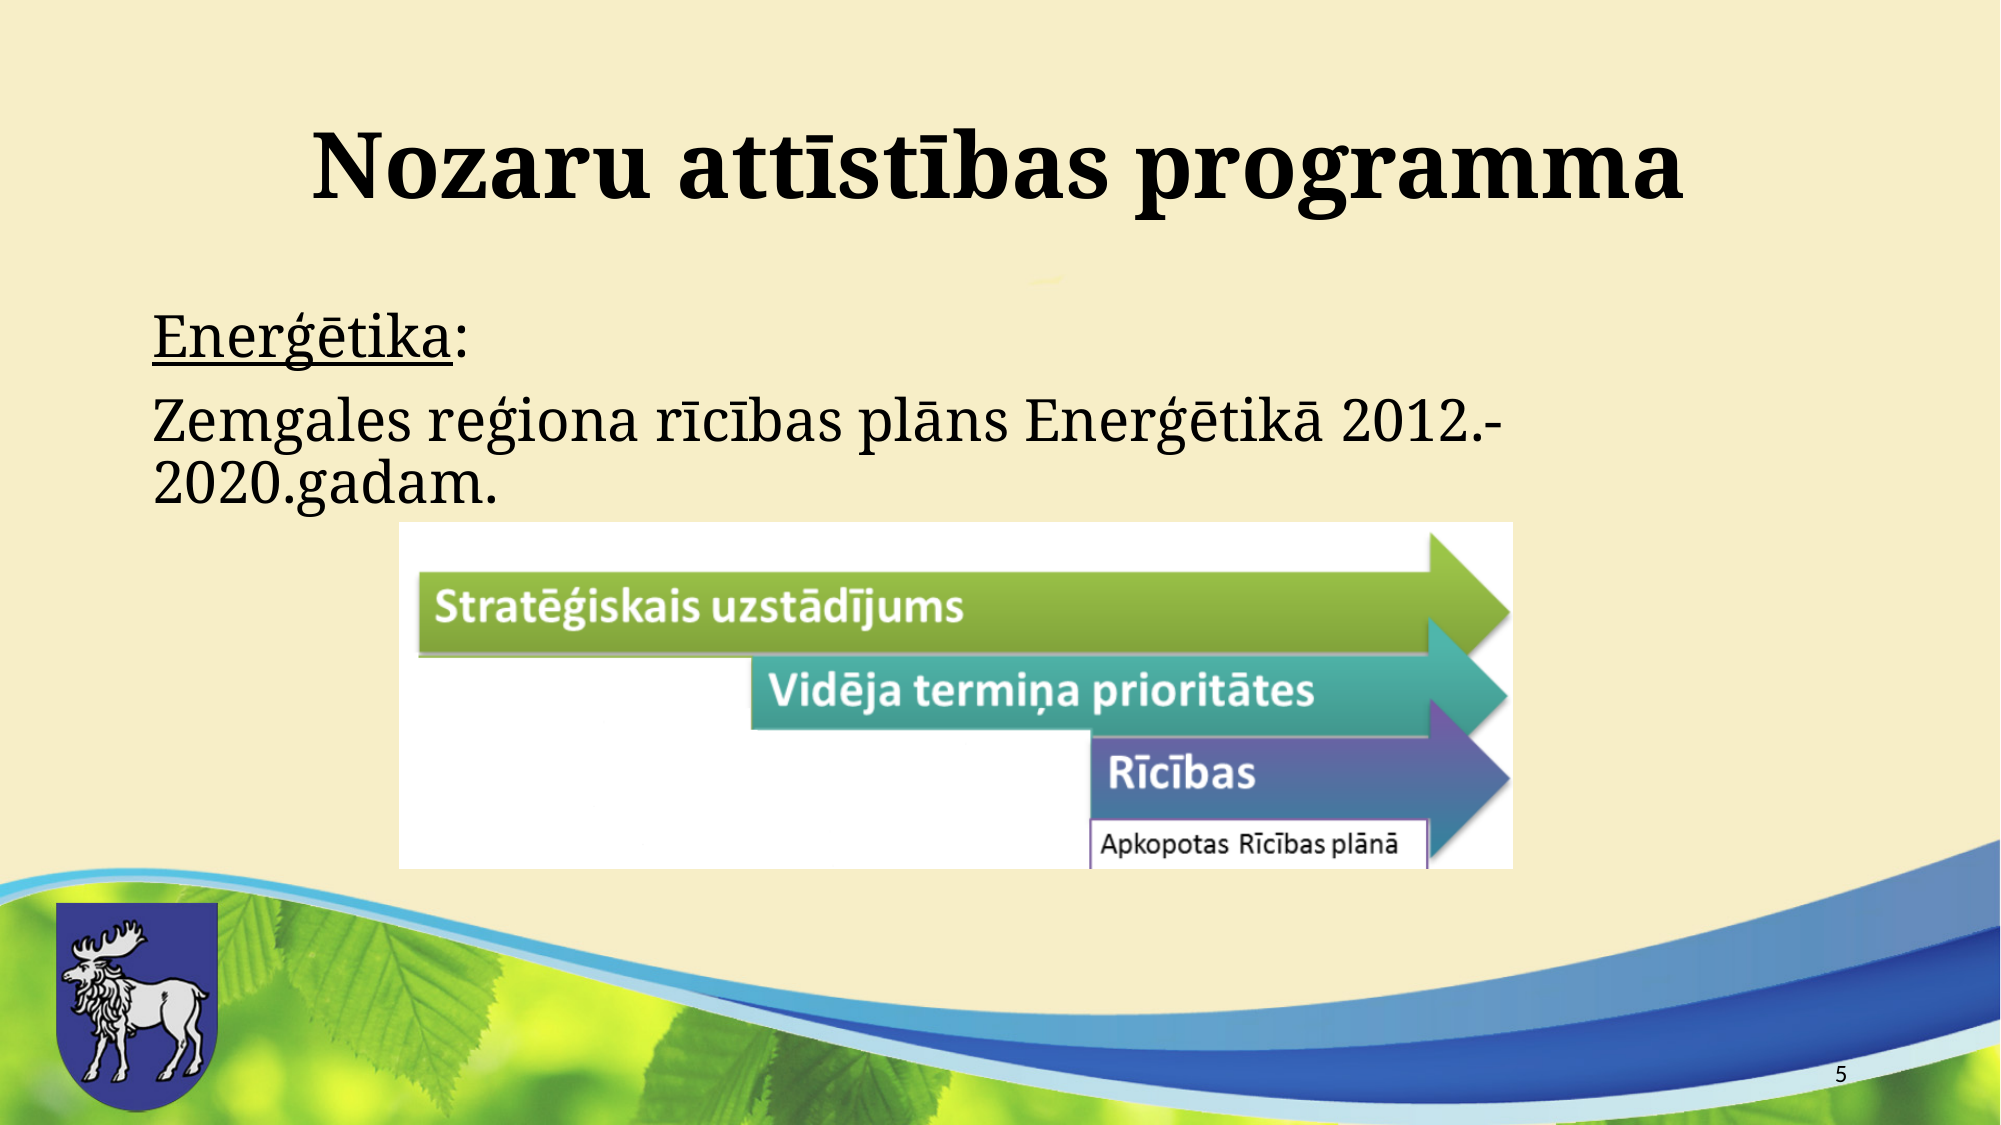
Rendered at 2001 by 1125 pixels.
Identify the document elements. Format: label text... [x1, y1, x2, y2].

picture [0, 0, 2001, 1125]
slide_number 5 [1412, 1042, 1863, 1103]
title Nozaru attīstības programma [137, 59, 1863, 278]
list Enerģētika: Zemgales reģiona rīcības plāns Enerģētikā 2012.-2020.gadam. [137, 299, 1863, 500]
